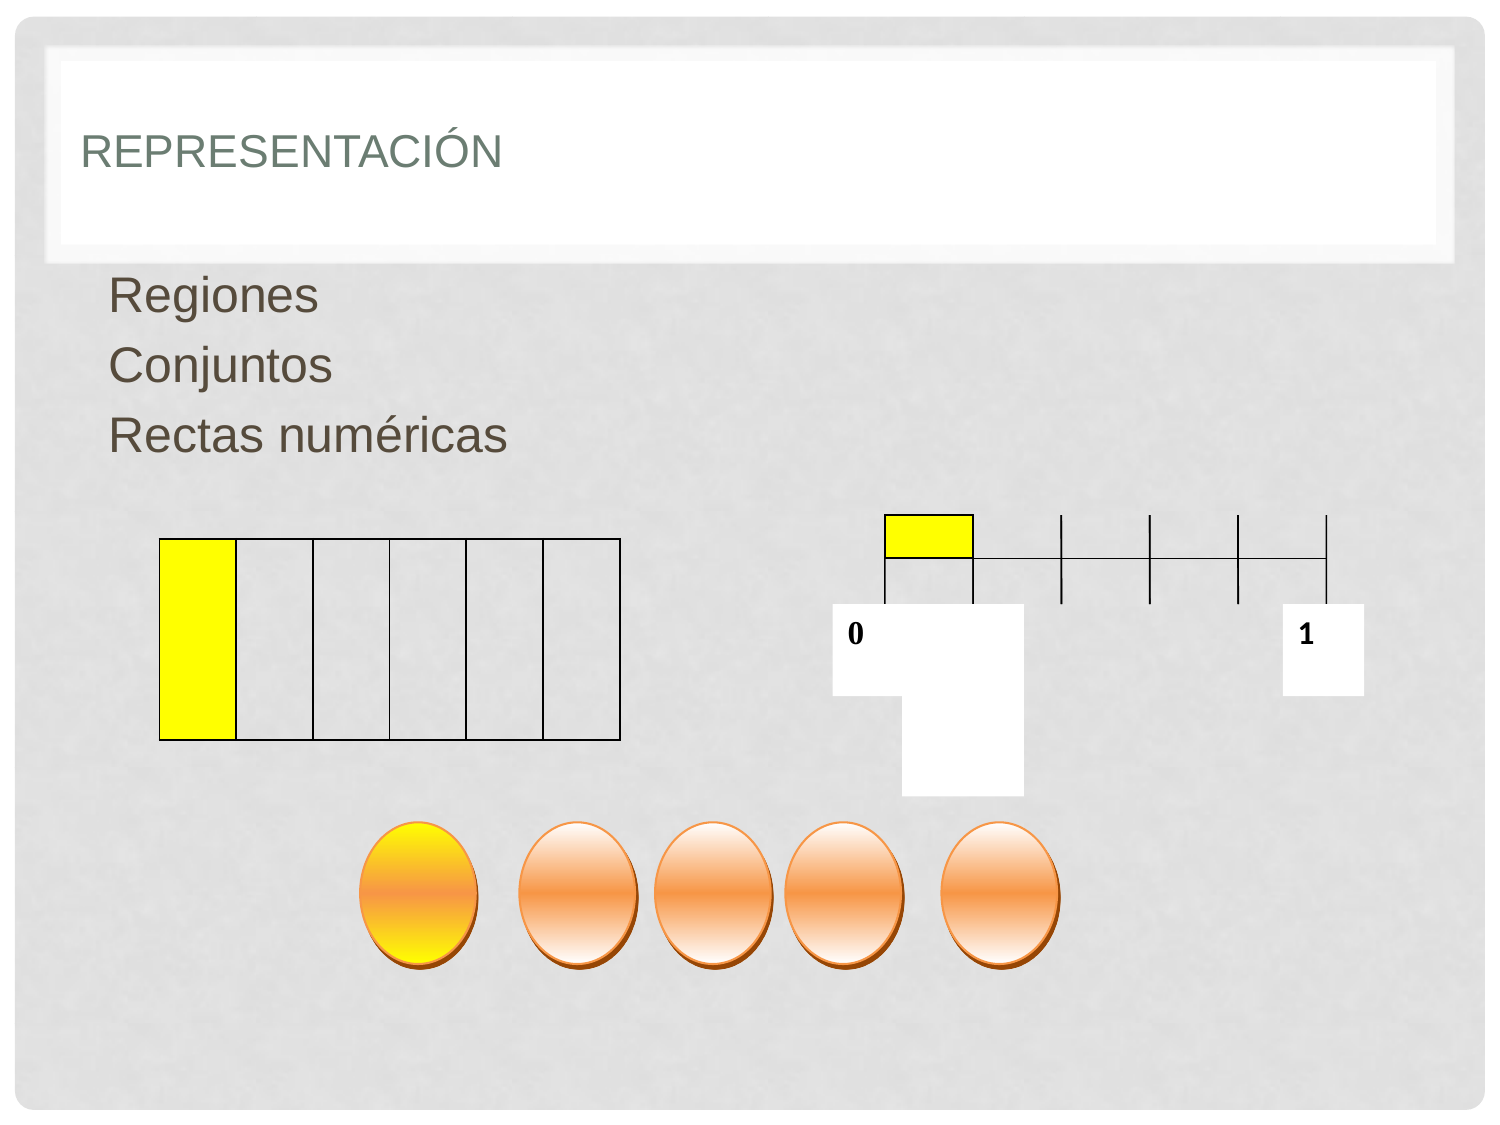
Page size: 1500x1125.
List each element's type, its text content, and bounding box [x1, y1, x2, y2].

table_header [160, 540, 235, 739]
table_header [314, 540, 389, 739]
table_header [544, 540, 619, 739]
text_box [832, 514, 1365, 797]
table_header [467, 540, 542, 739]
title Representación [64, 113, 1415, 185]
table_header [237, 540, 312, 739]
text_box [359, 822, 1058, 965]
table_header [390, 540, 465, 739]
list Regiones Conjuntos Rectas numéricas [75, 255, 1425, 504]
